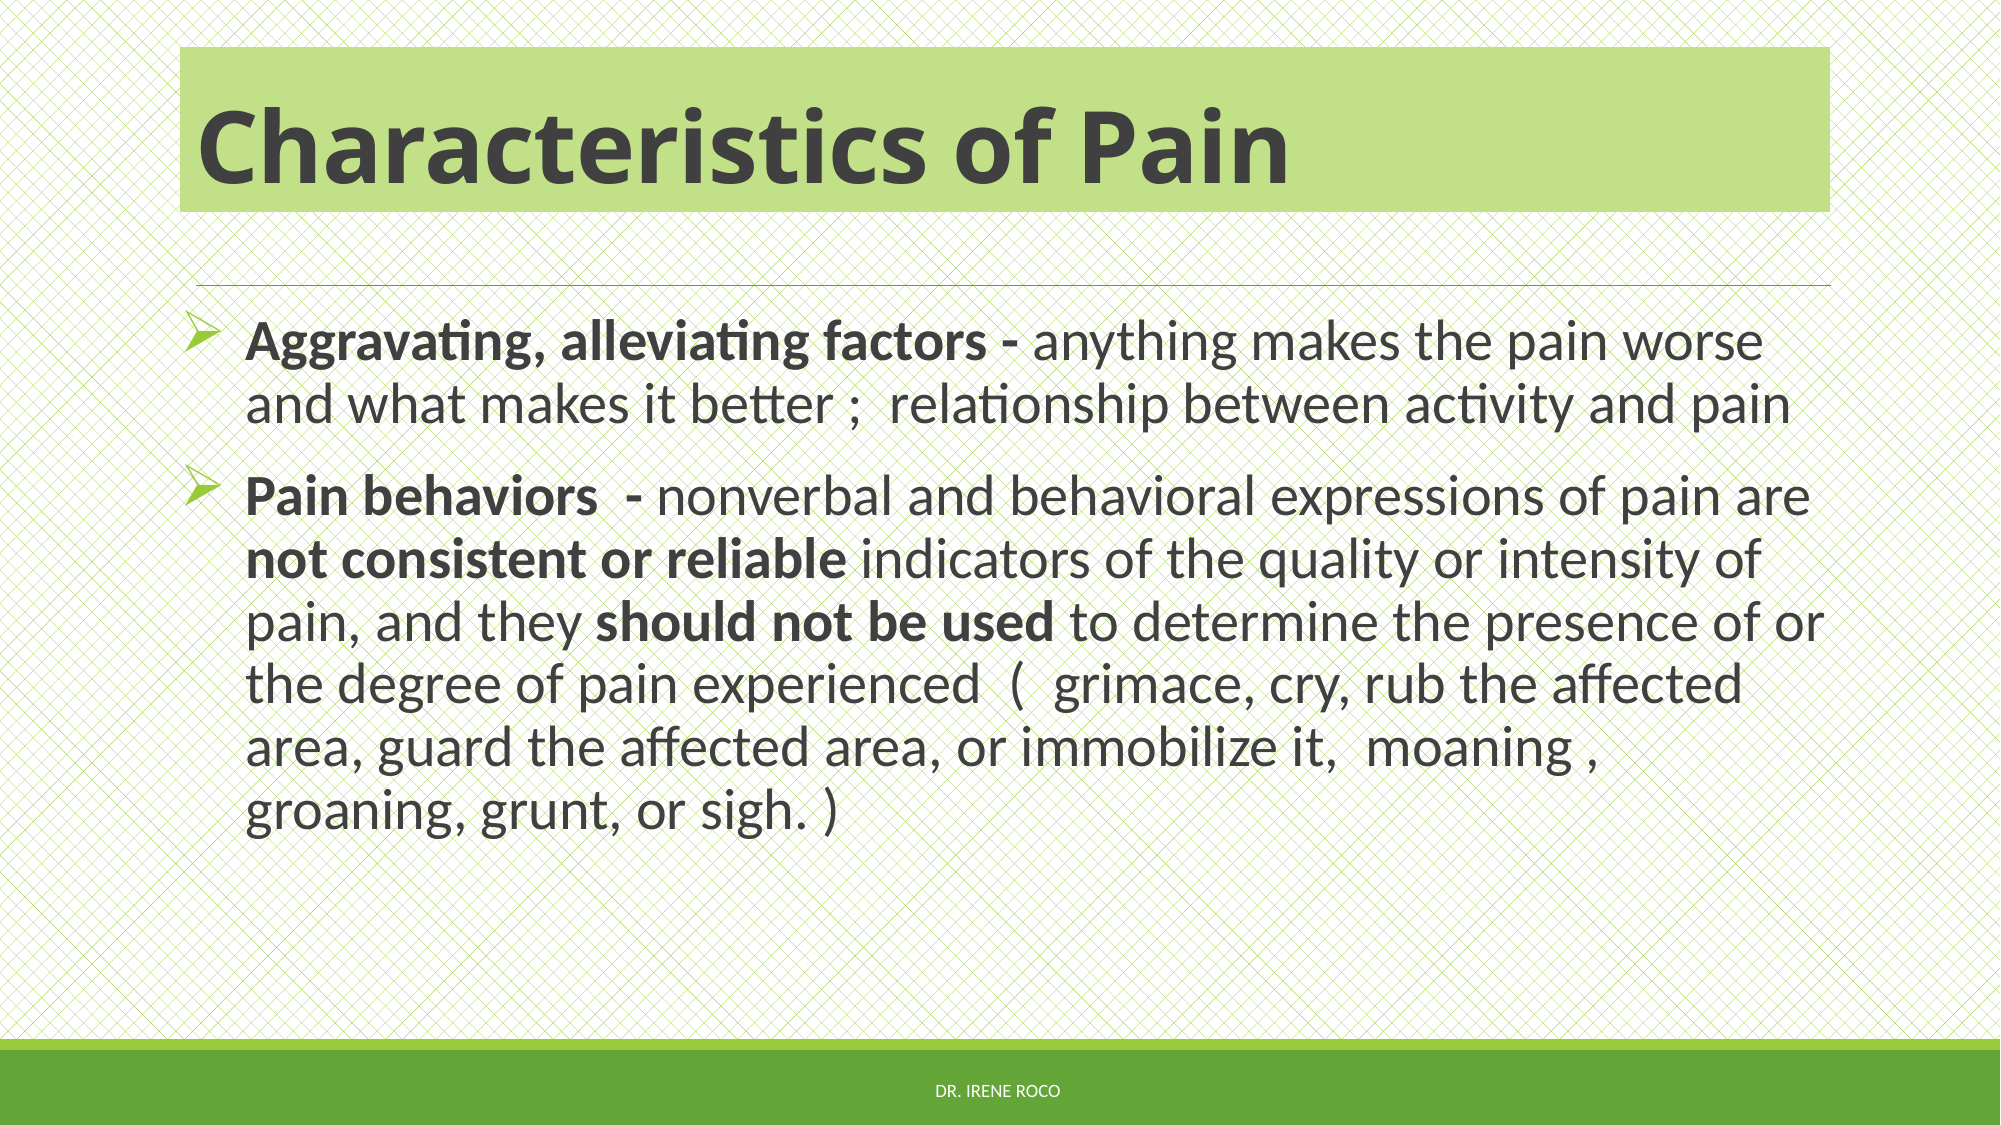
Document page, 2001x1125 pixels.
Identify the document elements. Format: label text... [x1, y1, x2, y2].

title Characteristics of Pain [180, 47, 1830, 212]
footer Dr. Irene Roco [604, 1059, 1396, 1120]
list Aggravating, alleviating factors - anything makes the pain worse and what makes it better ; relationship between activity and pain Pain behaviors - nonverbal and behavioral expressions of pain are not consistent or reliable indicators of the quality or intensity of pain, and they should not be used to determine the presence of or the degree of pain experienced ( grimace, cry, rub the affected area, guard the affected area, or immobilize it, moaning , groaning, grunt, or sigh. ) [180, 302, 1830, 963]
